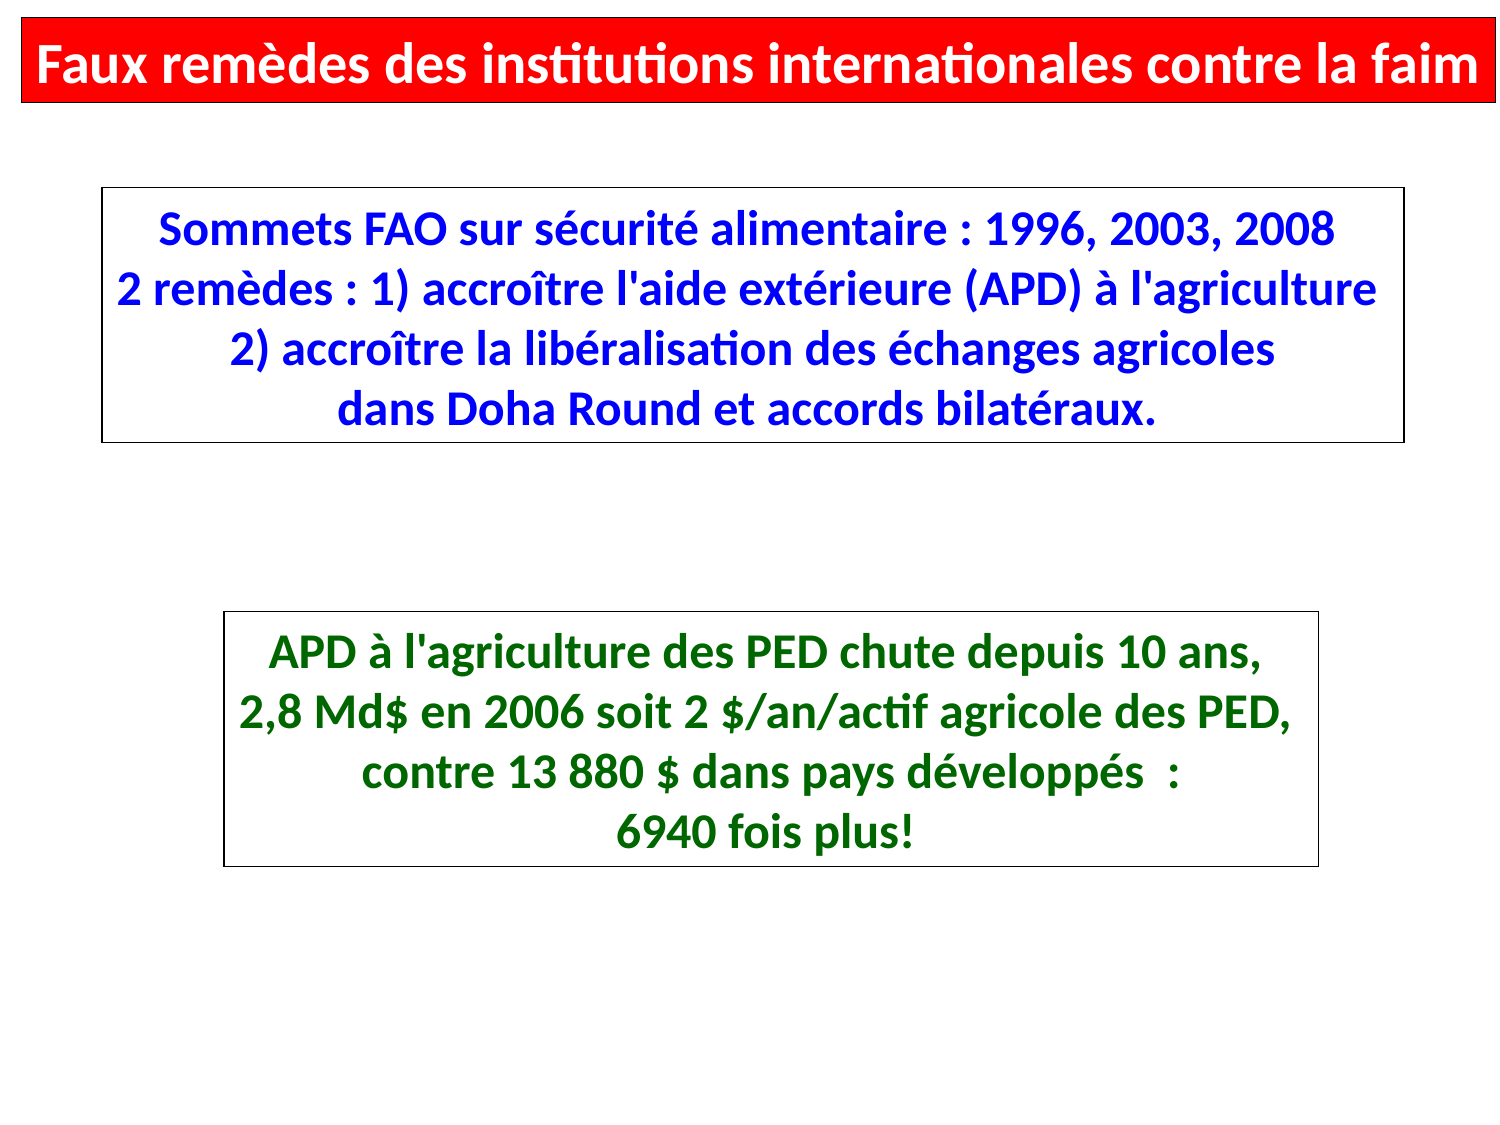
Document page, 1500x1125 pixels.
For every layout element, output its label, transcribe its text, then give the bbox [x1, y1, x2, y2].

text_box Sommets FAO sur sécurité alimentaire : 1996, 2003, 2008 2 remèdes : 1) accroître l'aide extérieure (APD) à l'agriculture 2) accroître la libéralisation des échanges agricoles dans Doha Round et accords bilatéraux. [101, 187, 1405, 443]
text_box APD à l'agriculture des PED chute depuis 10 ans, 2,8 Md$ en 2006 soit 2 $/an/actif agricole des PED, contre 13 880 $ dans pays développés : 6940 fois plus! [224, 611, 1319, 867]
text_box Faux remèdes des institutions internationales contre la faim [21, 17, 1496, 103]
